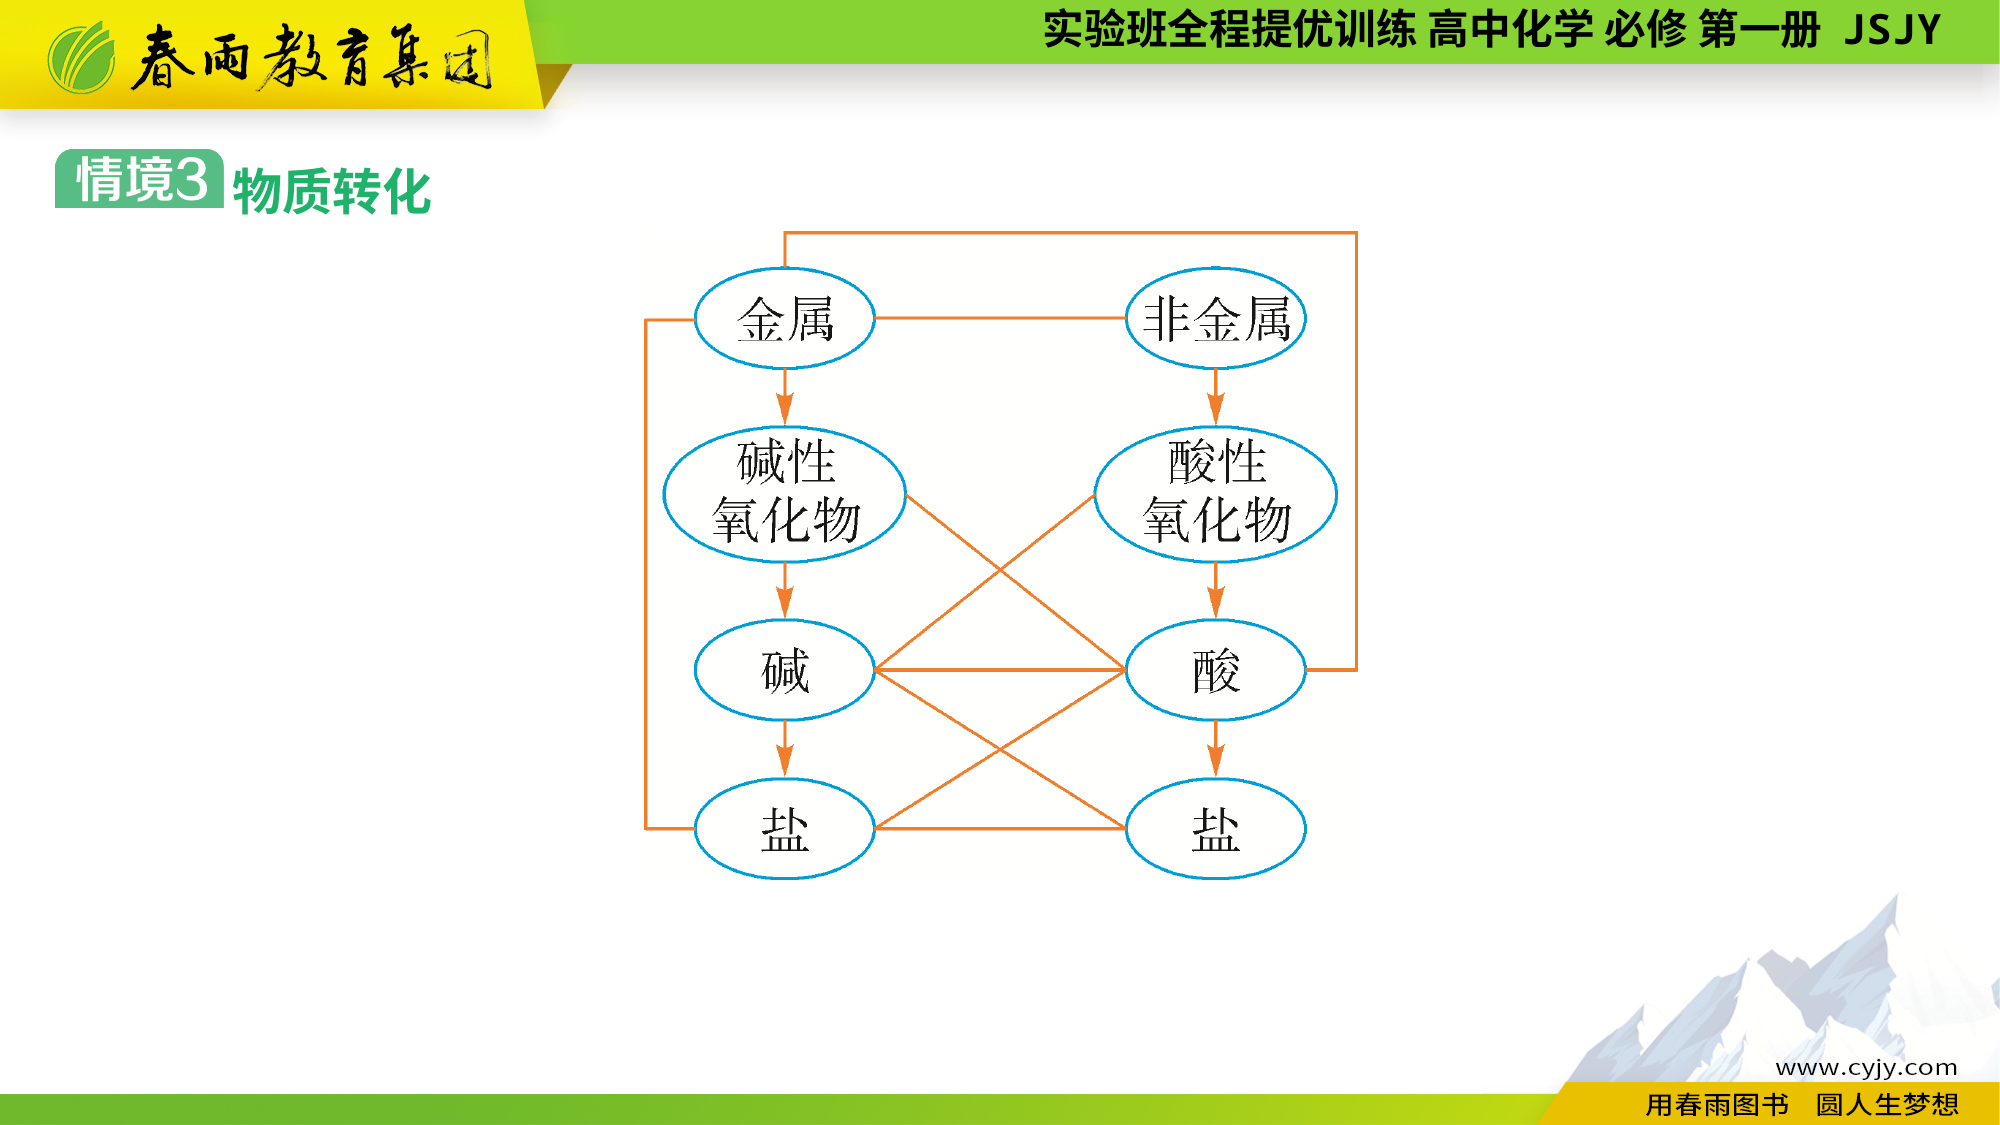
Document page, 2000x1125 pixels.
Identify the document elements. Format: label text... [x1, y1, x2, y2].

picture [0, 0, 2000, 1125]
list 物质转化 [59, 122, 1944, 217]
